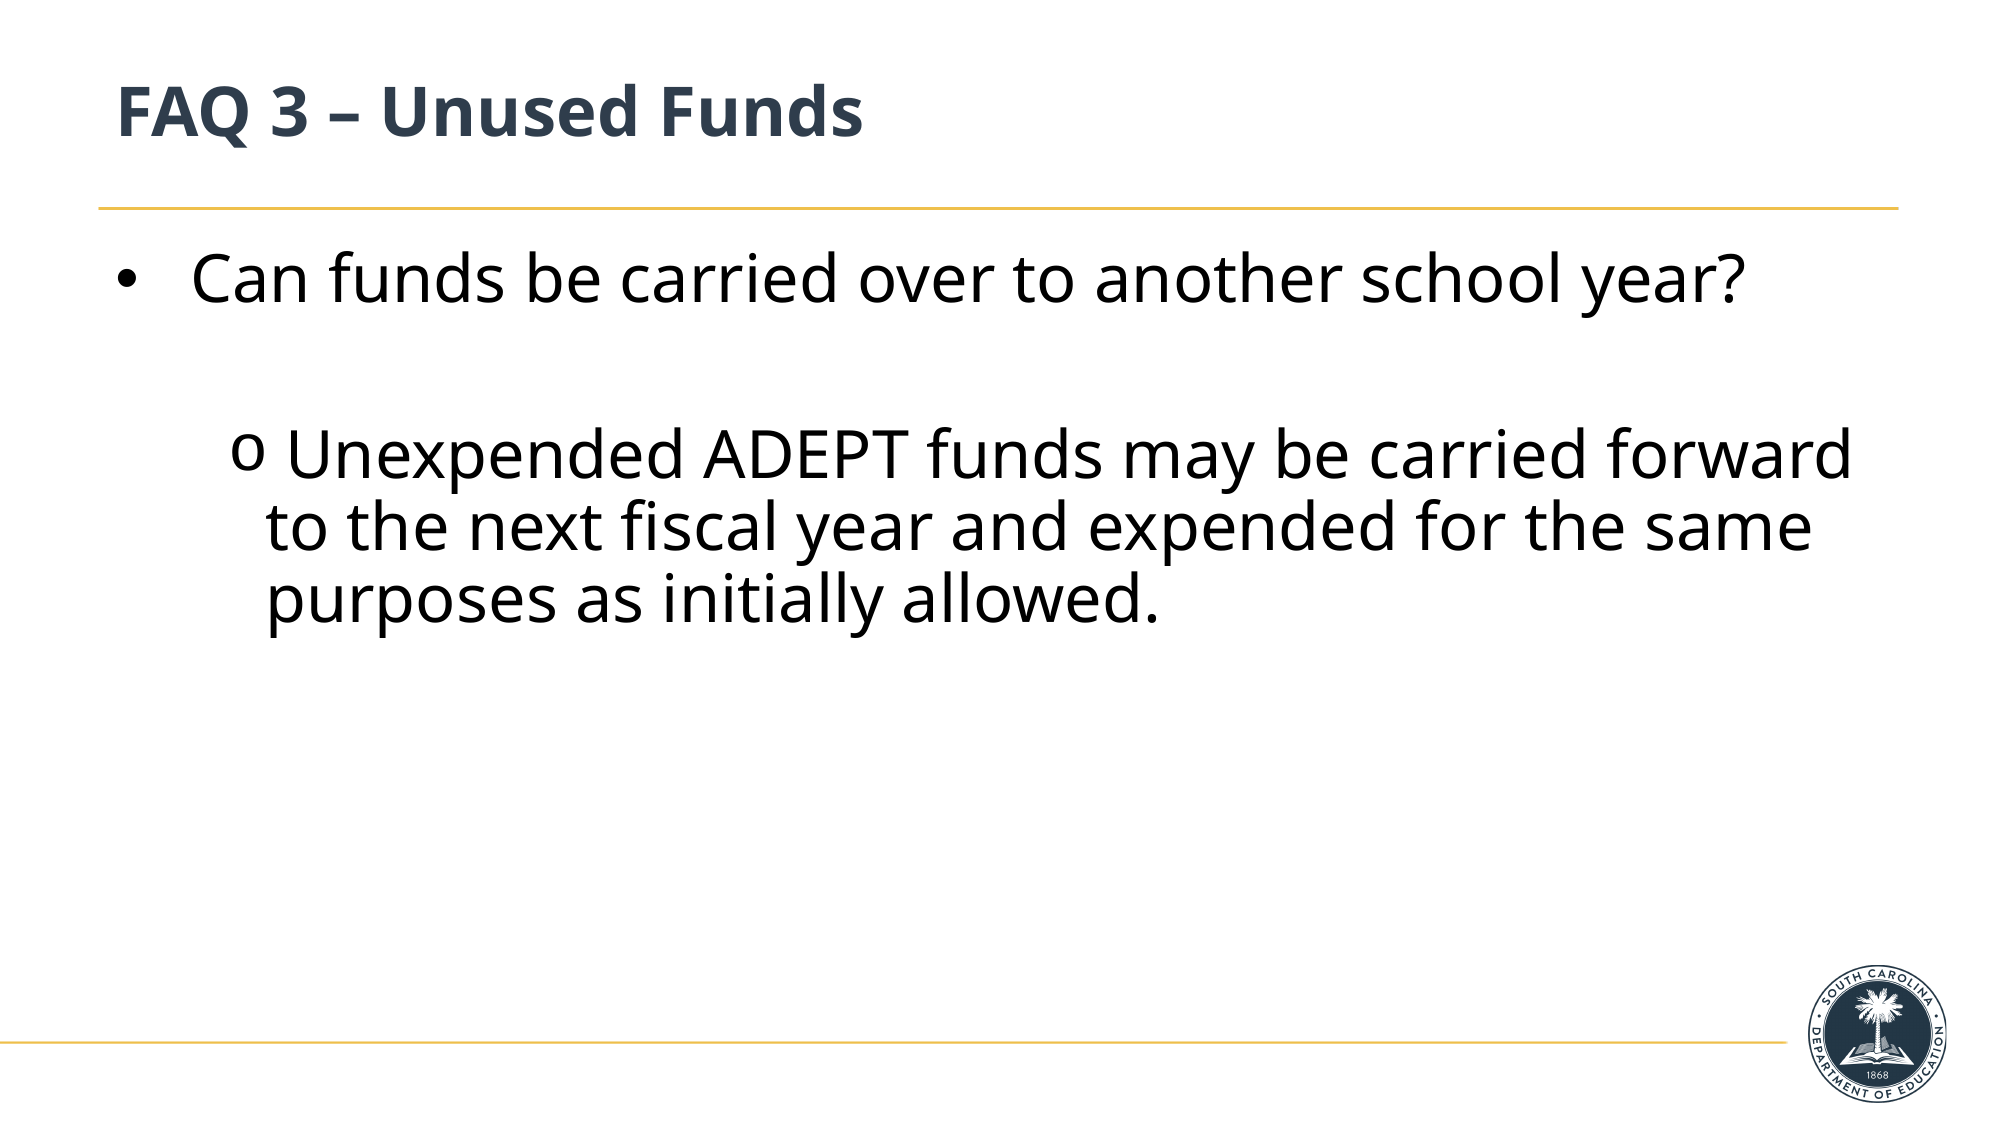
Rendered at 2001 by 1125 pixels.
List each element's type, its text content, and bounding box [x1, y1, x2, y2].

title FAQ 3 – Unused Funds [100, 59, 1900, 180]
list Can funds be carried over to another school year? Unexpended ADEPT funds may be carried forward to the next fiscal year and expended for the same purposes as initially allowed. [100, 237, 1900, 892]
picture [1808, 965, 1947, 1103]
